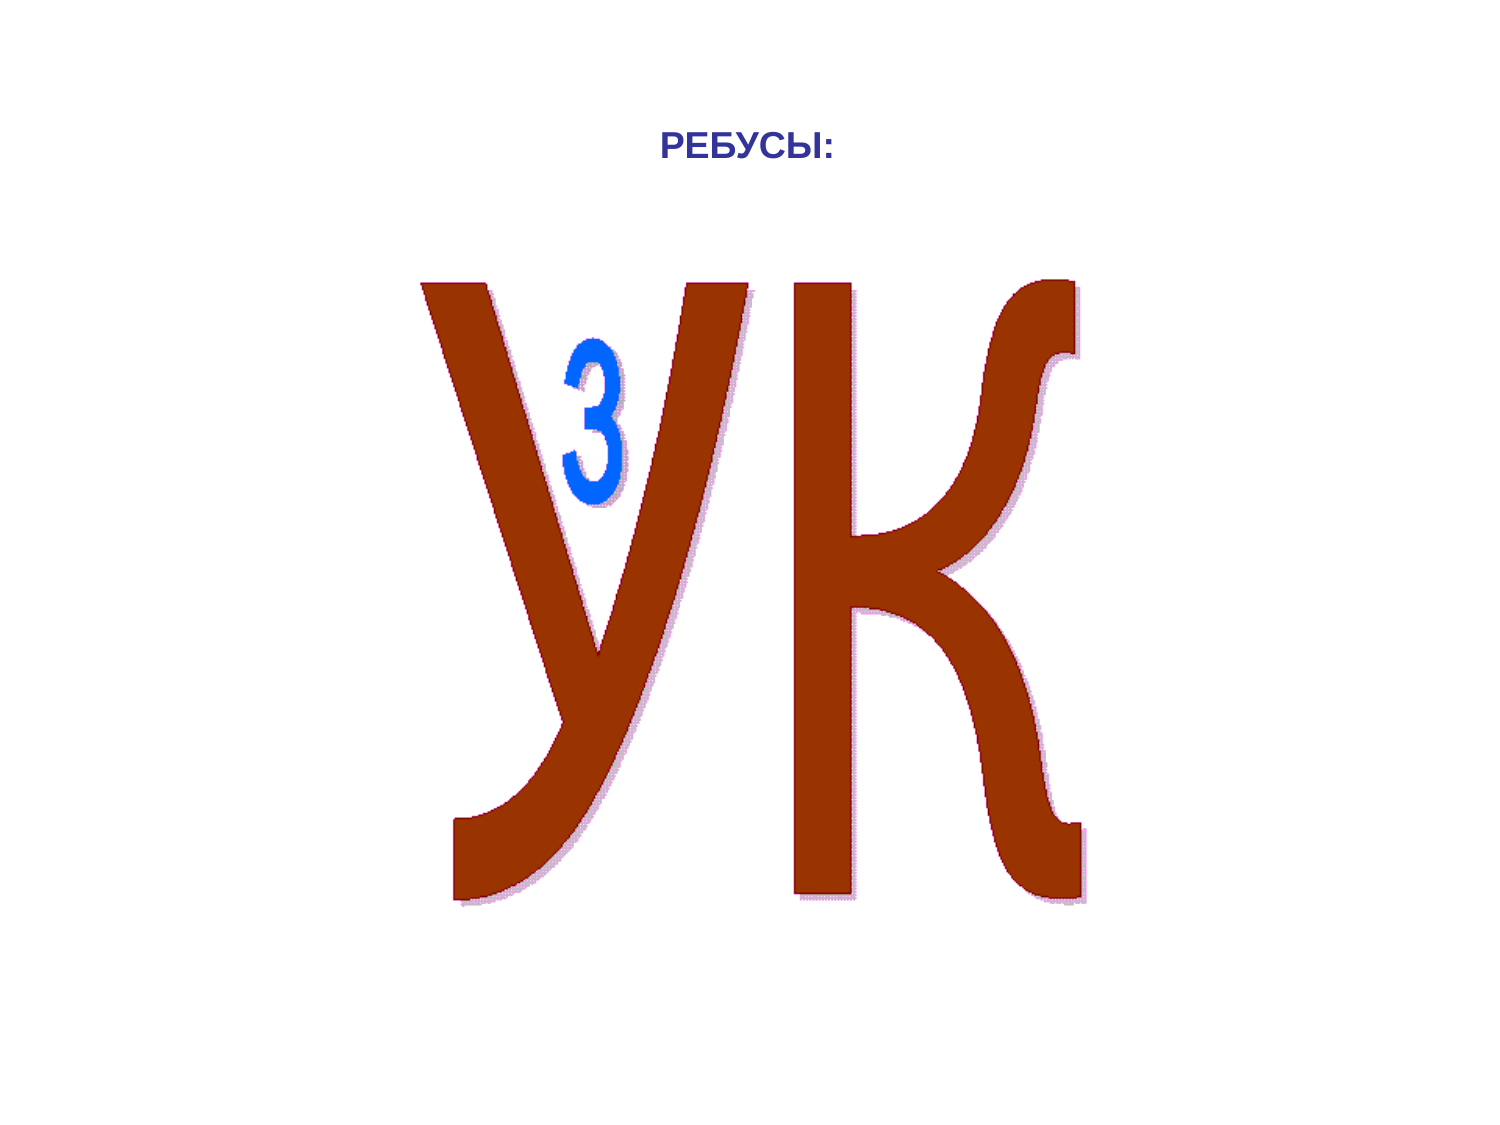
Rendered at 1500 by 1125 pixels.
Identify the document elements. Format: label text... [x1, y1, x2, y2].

picture [418, 278, 1089, 908]
text_box РЕБУСЫ: [644, 113, 851, 174]
